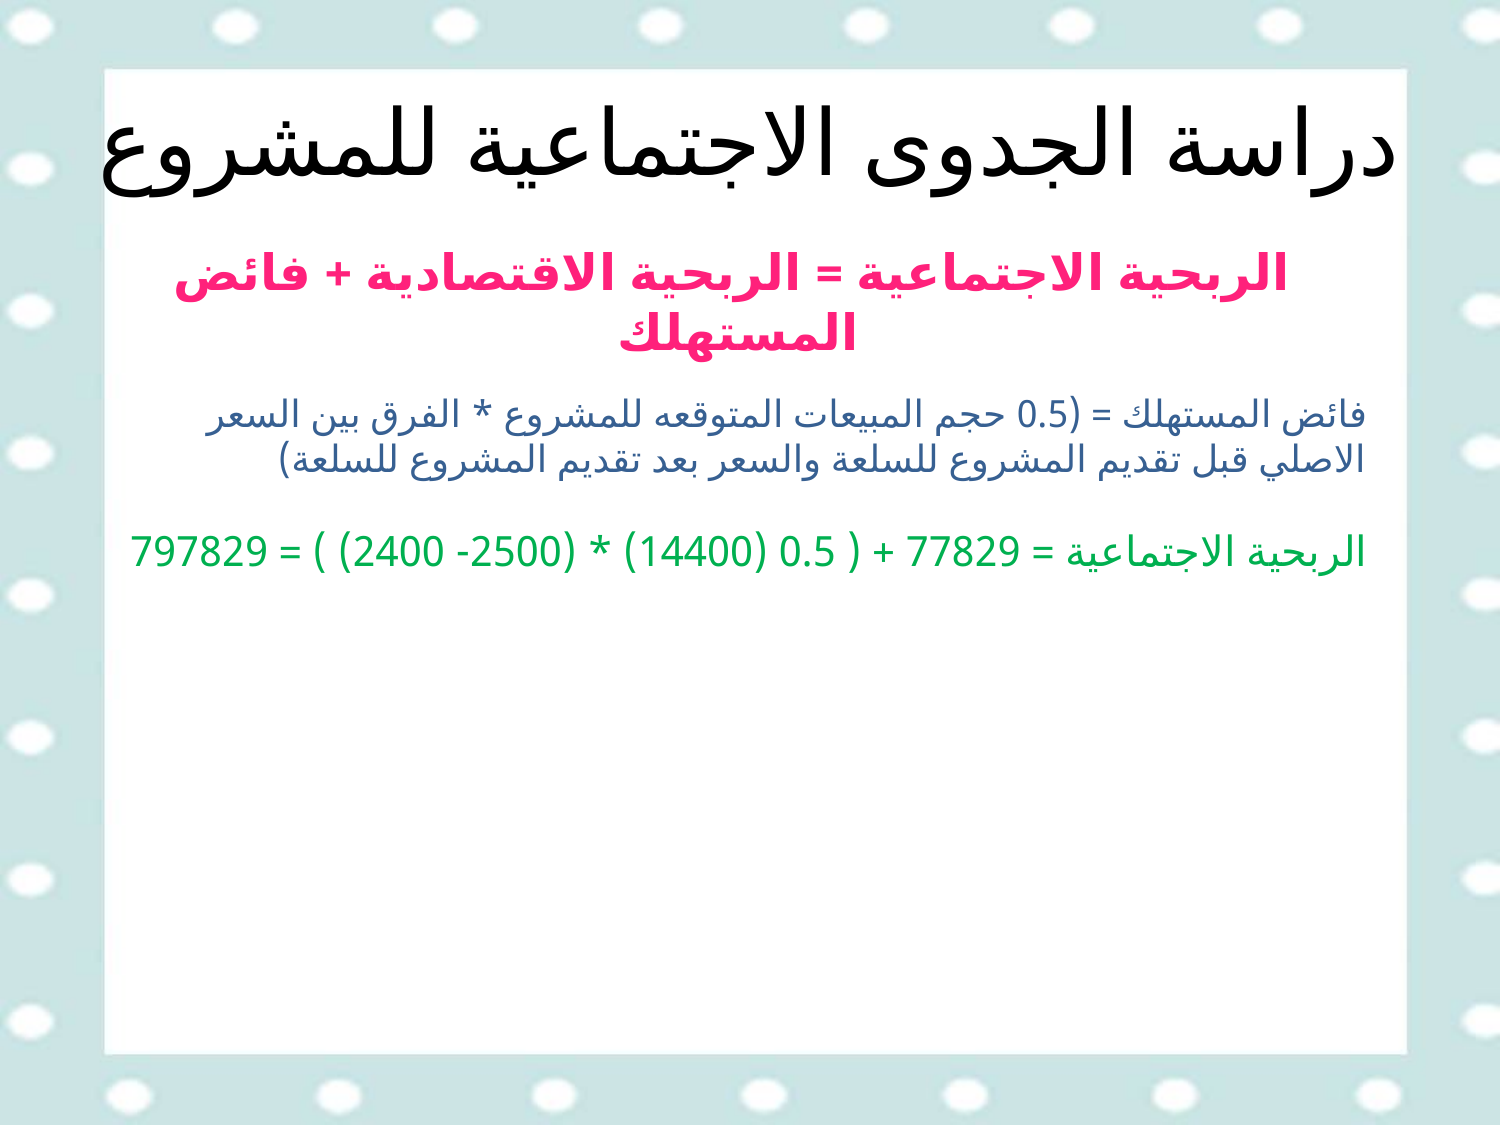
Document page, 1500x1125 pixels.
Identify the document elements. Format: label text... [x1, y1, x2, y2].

picture [0, 0, 1500, 1125]
text_box الربحية الاجتماعية = الربحية الاقتصادية + فائض المستهلك فائض المستهلك = (0.5 حجم المبيعات المتوقعه للمشروع * الفرق بين السعر الاصلي قبل تقديم المشروع للسلعة والسعر بعد تقديم المشروع للسلعة) الربحية الاجتماعية = 77829 + ( 0.5 (14400) * (2500- 2400) ) = 797829 [81, 232, 1383, 628]
title دراسة الجدوى الاجتماعية للمشروع [75, 45, 1425, 233]
